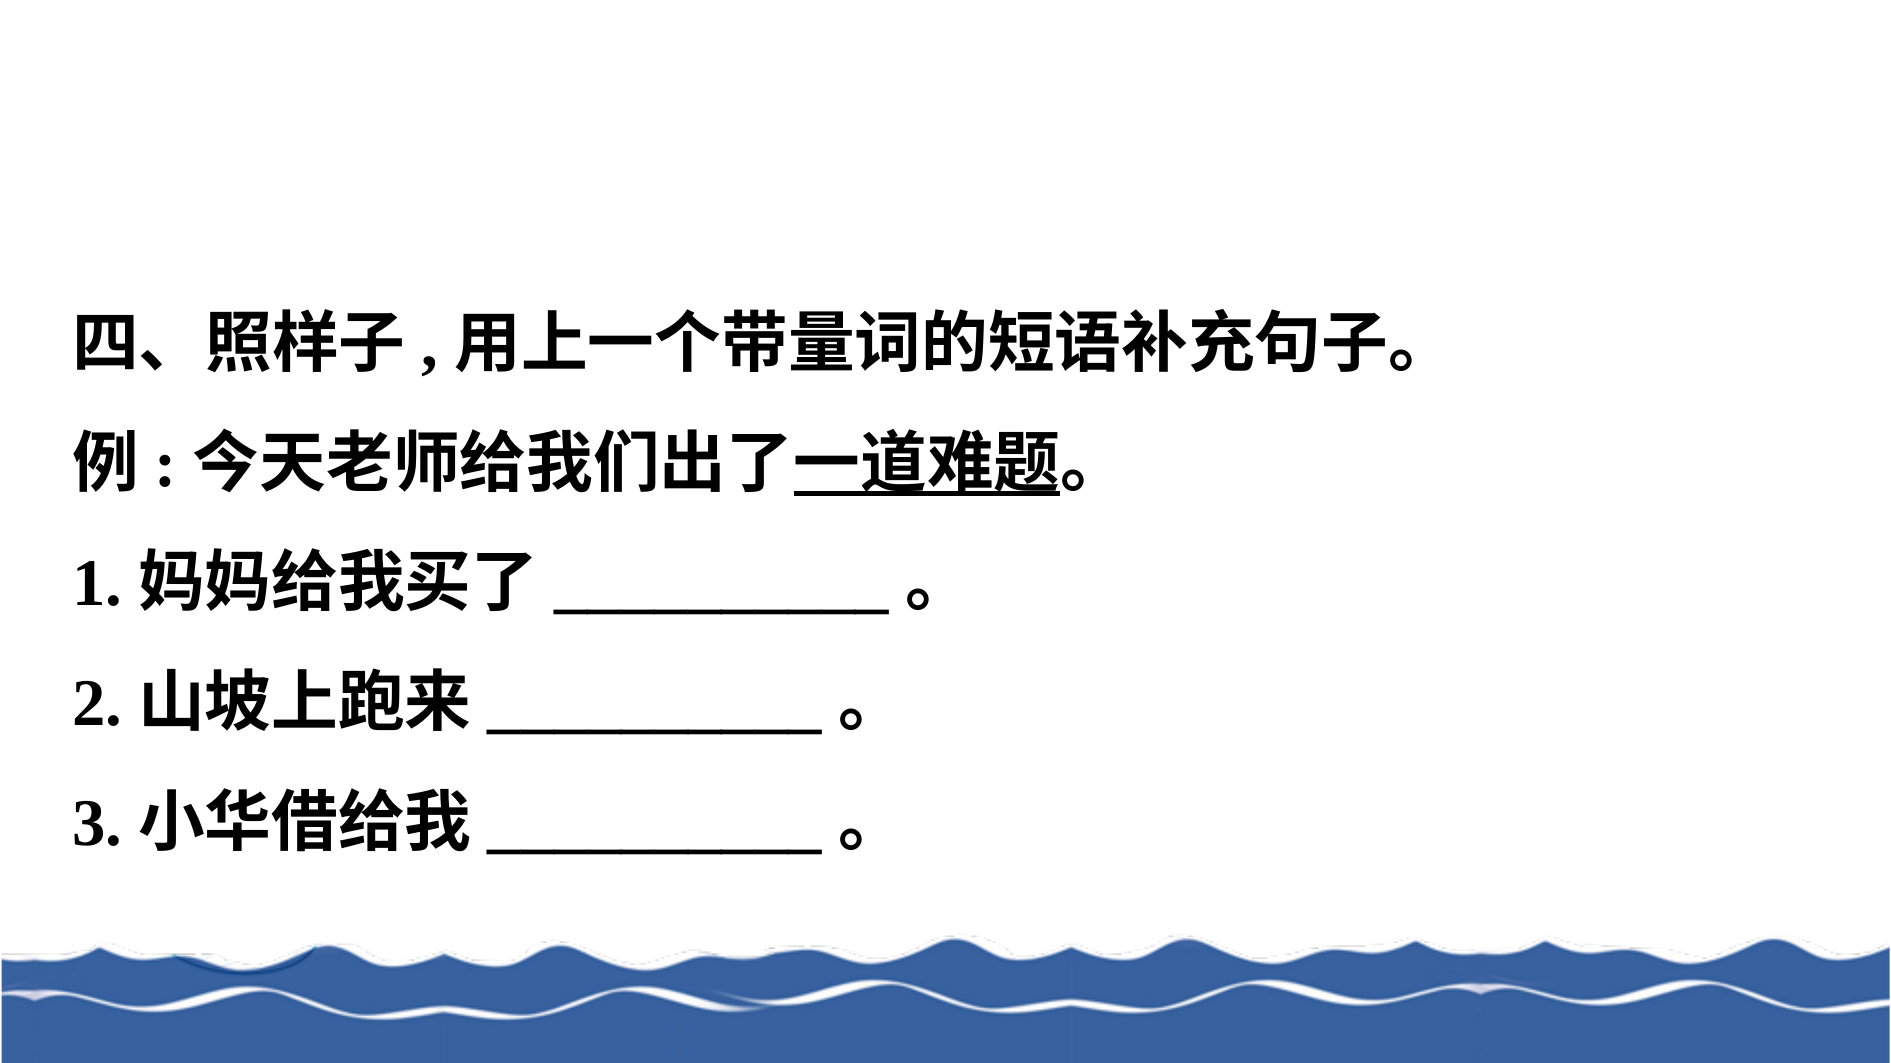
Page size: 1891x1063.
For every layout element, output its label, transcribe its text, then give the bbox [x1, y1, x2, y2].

picture [1, 886, 1891, 1063]
text_box 四、照样子,用上一个带量词的短语补充句子。 例:今天老师给我们出了一道难题。 1.妈妈给我买了__________。 2.山坡上跑来__________。 3.小华借给我__________。 [57, 251, 1835, 867]
